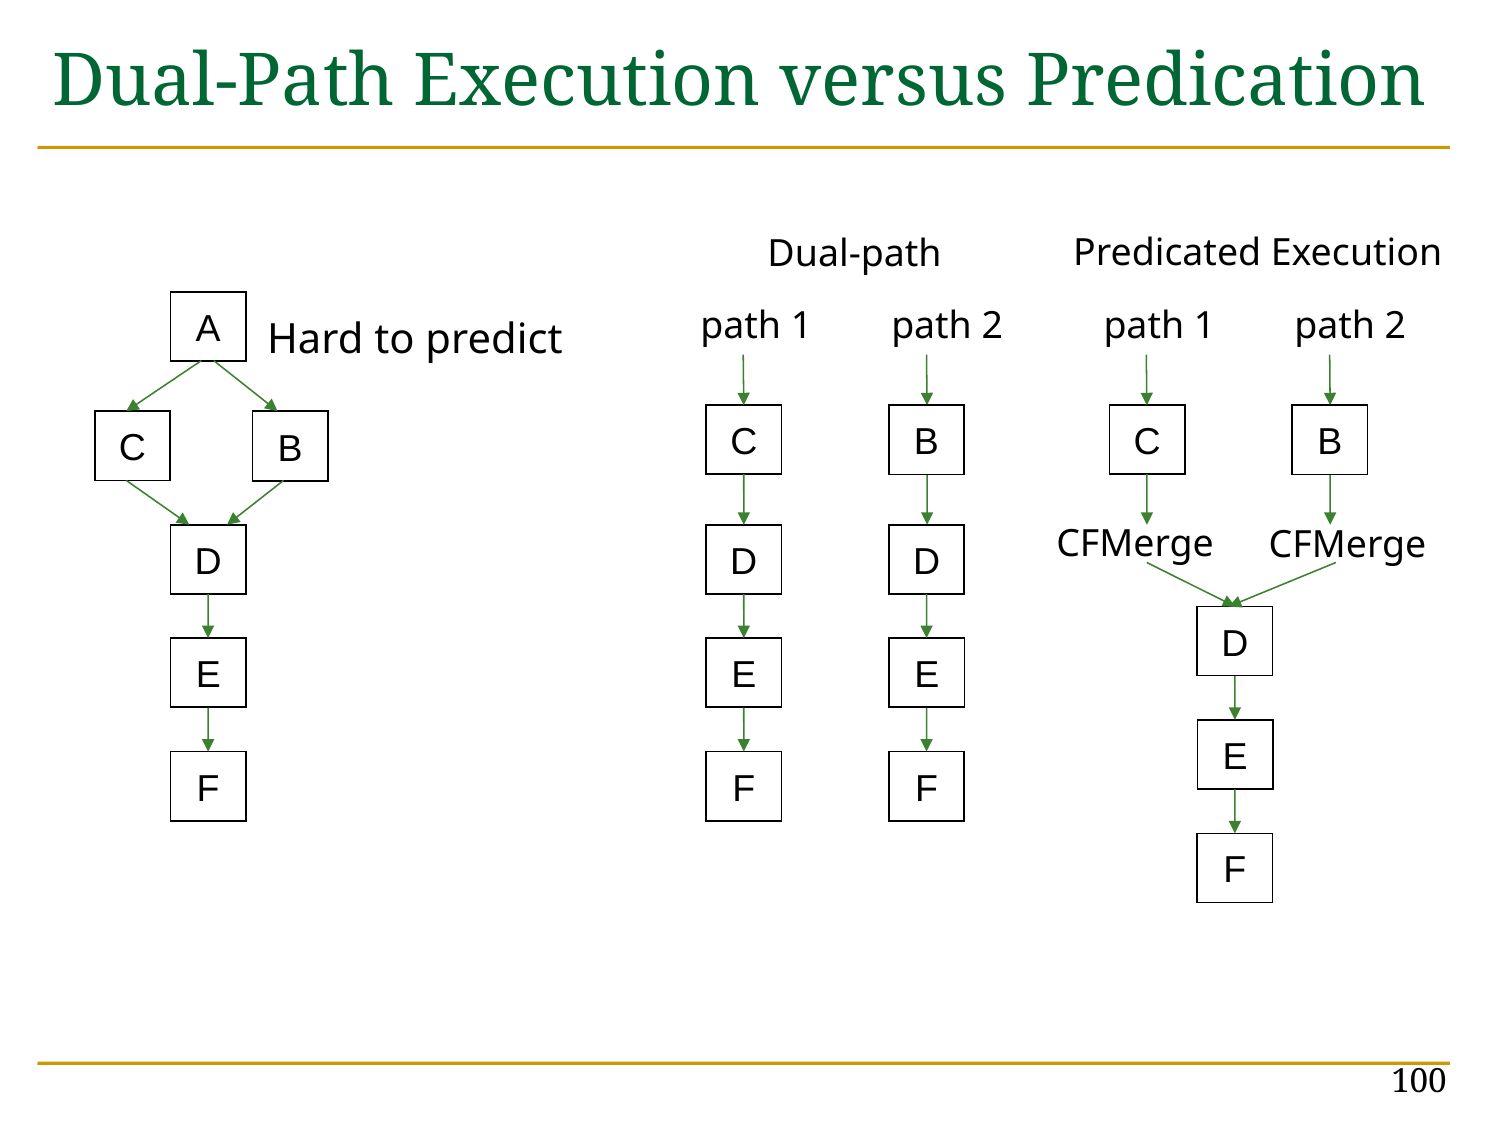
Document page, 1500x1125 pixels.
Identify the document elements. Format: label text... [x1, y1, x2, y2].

text_box F [706, 751, 782, 821]
text_box C [1109, 404, 1185, 475]
text_box path 1 [1088, 293, 1242, 354]
text_box D [170, 524, 246, 594]
text_box A [170, 291, 246, 361]
text_box F [888, 751, 965, 821]
text_box D [1197, 606, 1273, 676]
text_box [737, 474, 751, 525]
text_box path 2 [876, 293, 1028, 354]
text_box D [706, 524, 782, 594]
text_box [1323, 354, 1337, 404]
text_box [213, 360, 278, 412]
text_box [1228, 675, 1242, 720]
text_box [126, 360, 202, 412]
text_box E [170, 638, 247, 708]
text_box E [1197, 719, 1273, 789]
text_box [126, 480, 190, 525]
text_box [920, 593, 933, 638]
text_box Predicated Execution [1058, 221, 1458, 281]
text_box D [888, 524, 965, 594]
text_box [920, 475, 934, 524]
text_box F [170, 751, 246, 821]
text_box [201, 707, 215, 752]
text_box F [1197, 833, 1273, 903]
text_box Hard to predict [252, 304, 676, 378]
title Dual-Path Execution versus Predication [37, 24, 1500, 200]
text_box [920, 707, 933, 752]
text_box CFMerge [1253, 512, 1442, 573]
text_box [1146, 562, 1232, 607]
text_box B [252, 411, 328, 481]
text_box [1228, 562, 1336, 608]
text_box B [1291, 404, 1368, 475]
text_box B [888, 404, 965, 475]
text_box [201, 593, 215, 638]
text_box path 1 [685, 293, 838, 354]
text_box CFMerge [1041, 511, 1229, 572]
text_box [1140, 354, 1153, 406]
text_box E [706, 638, 782, 708]
text_box [227, 480, 284, 525]
text_box [737, 707, 751, 752]
text_box [920, 354, 934, 404]
text_box C [94, 411, 171, 481]
text_box [737, 354, 750, 406]
text_box [737, 593, 751, 638]
text_box E [889, 638, 965, 708]
text_box [1228, 789, 1242, 834]
slide_number 100 [1111, 1036, 1462, 1112]
text_box path 2 [1279, 293, 1432, 354]
text_box Dual-path [752, 221, 957, 282]
text_box C [706, 404, 782, 475]
